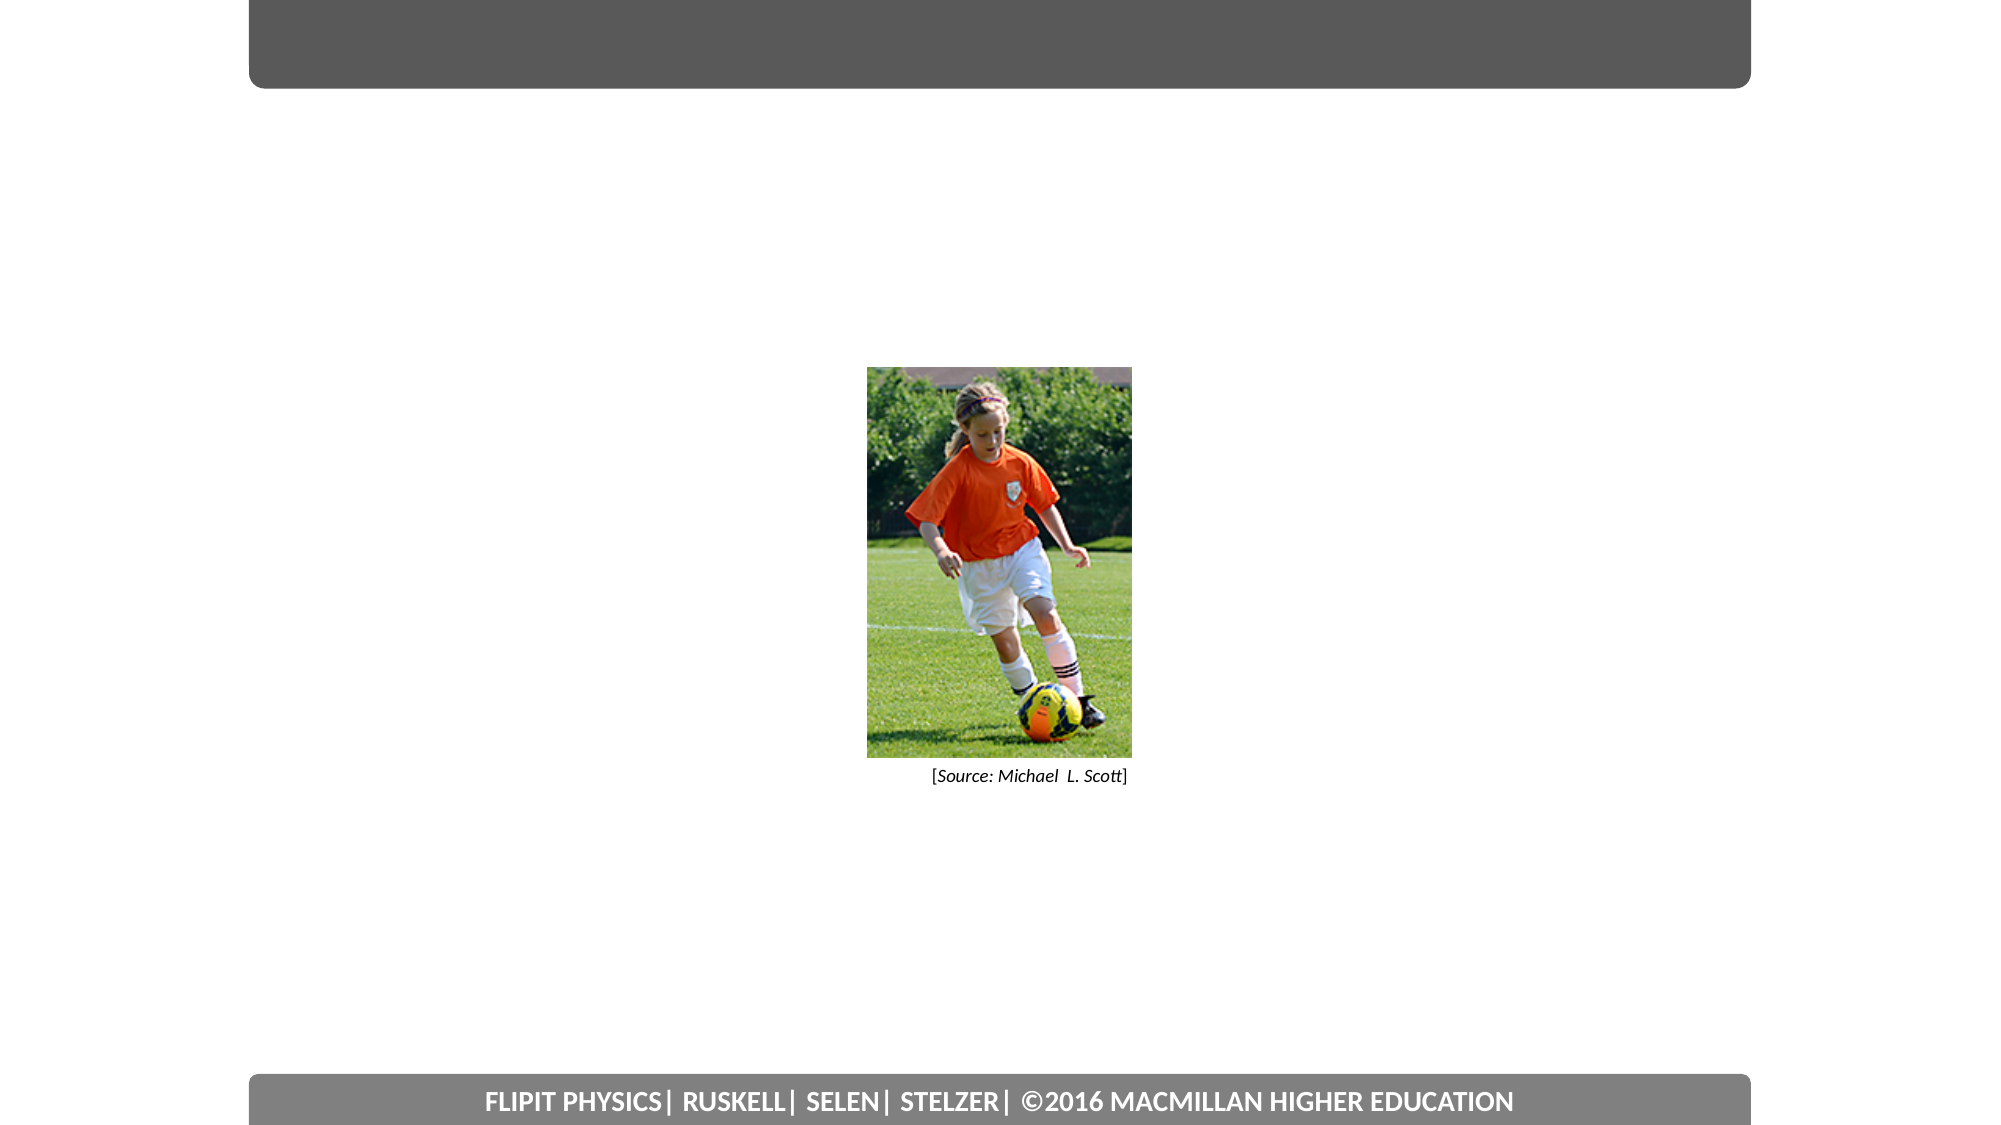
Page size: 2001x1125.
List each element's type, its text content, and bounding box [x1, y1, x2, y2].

picture [867, 367, 1133, 758]
text_box [248, 0, 1752, 89]
text_box [Source: Michael L. Scott] [917, 756, 1150, 794]
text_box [249, 1074, 1750, 1125]
